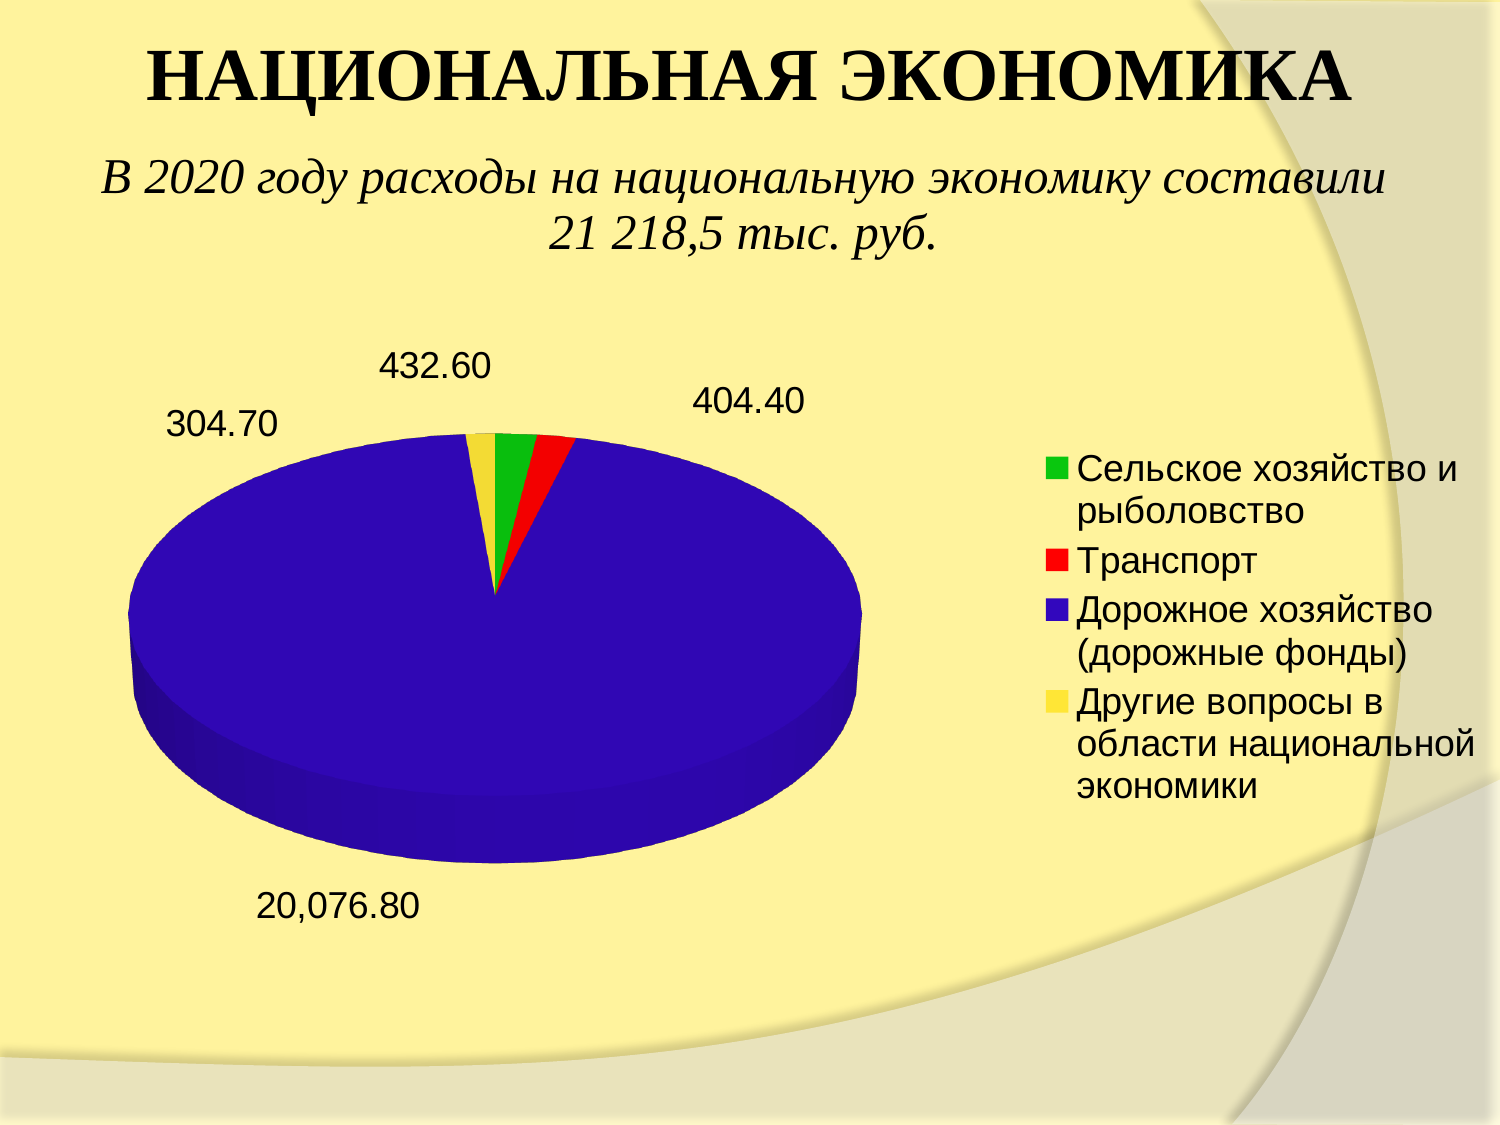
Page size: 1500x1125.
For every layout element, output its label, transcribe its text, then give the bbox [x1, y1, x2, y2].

chart [0, 128, 1500, 1125]
text_box НАЦИОНАЛЬНАЯ ЭКОНОМИКА [0, 0, 1500, 119]
